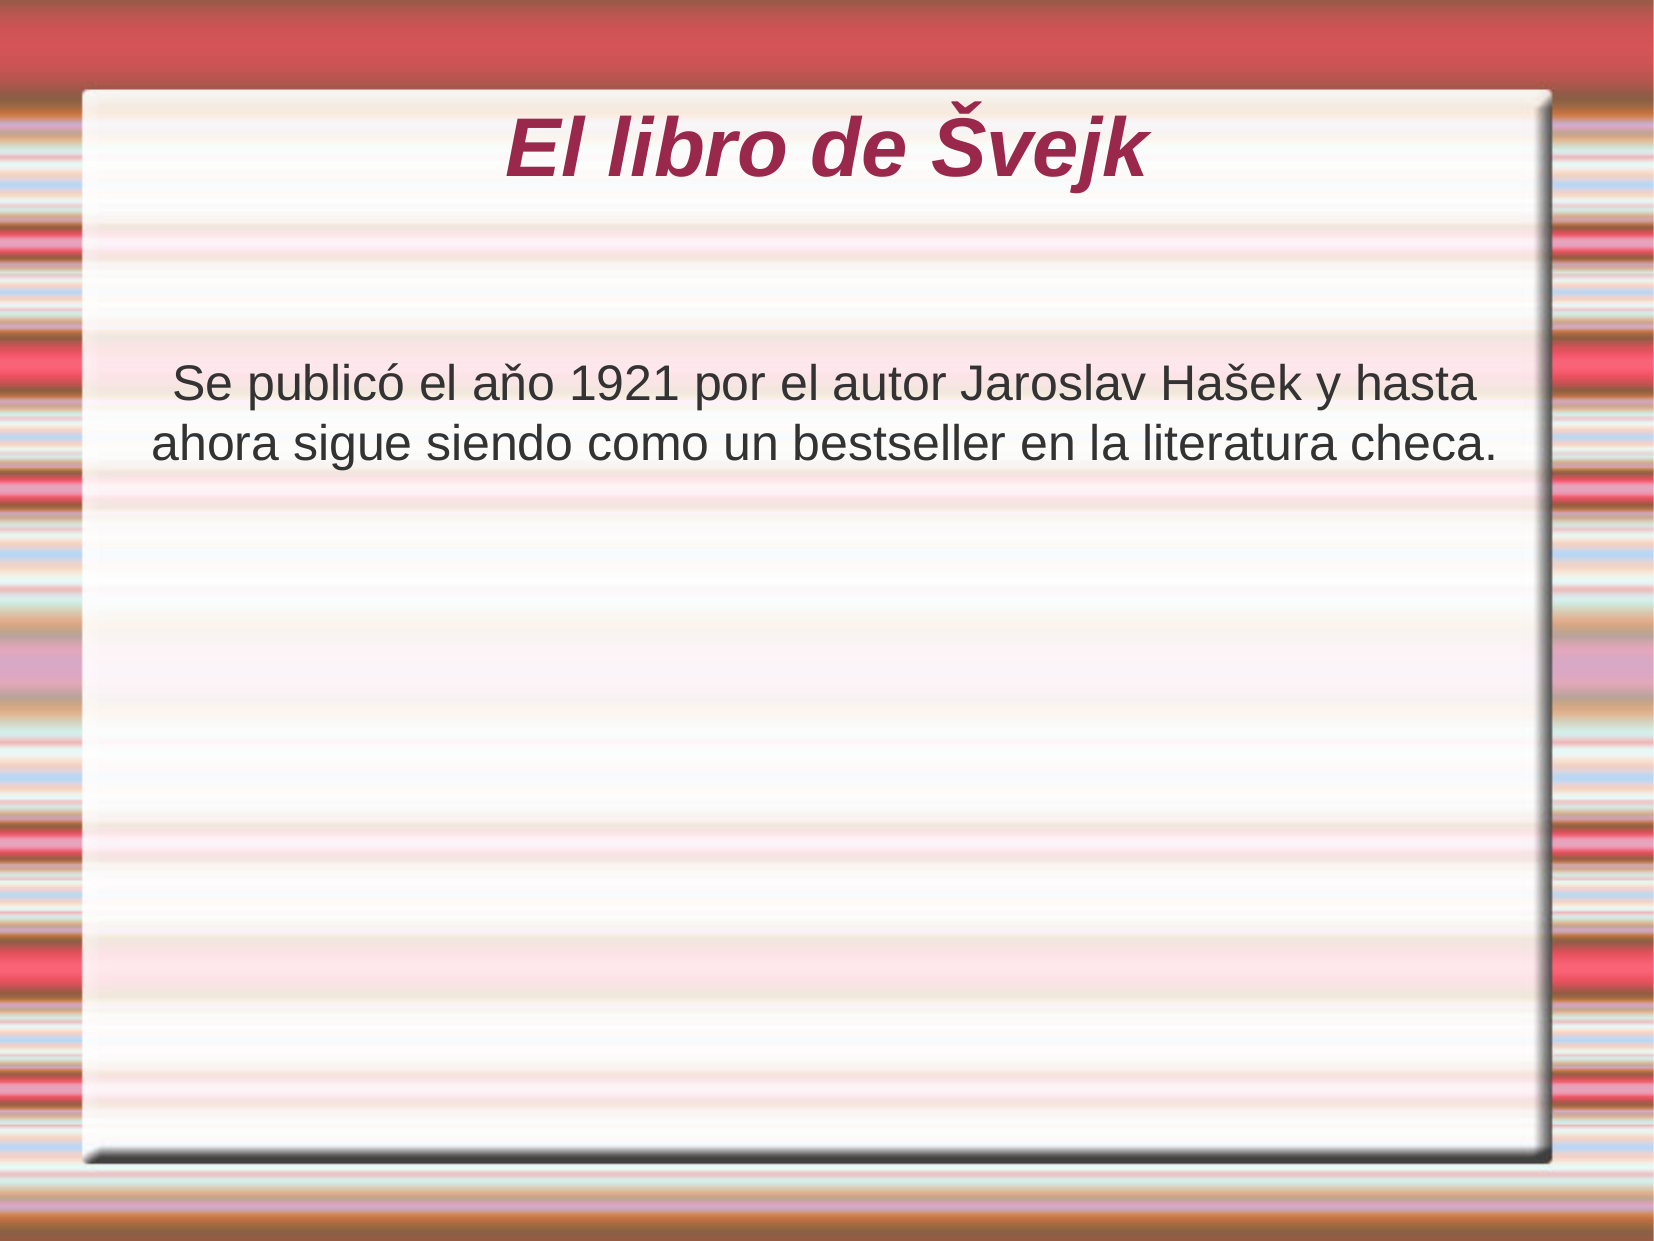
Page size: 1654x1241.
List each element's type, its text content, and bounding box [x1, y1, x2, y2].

picture [0, 0, 1654, 1241]
list Se publicó el aňo 1921 por el autor Jaroslav Hašek y hasta ahora sigue siendo como un bestseller en la literatura checa. [134, 350, 1516, 1056]
title El libro de Švejk [121, 39, 1534, 247]
